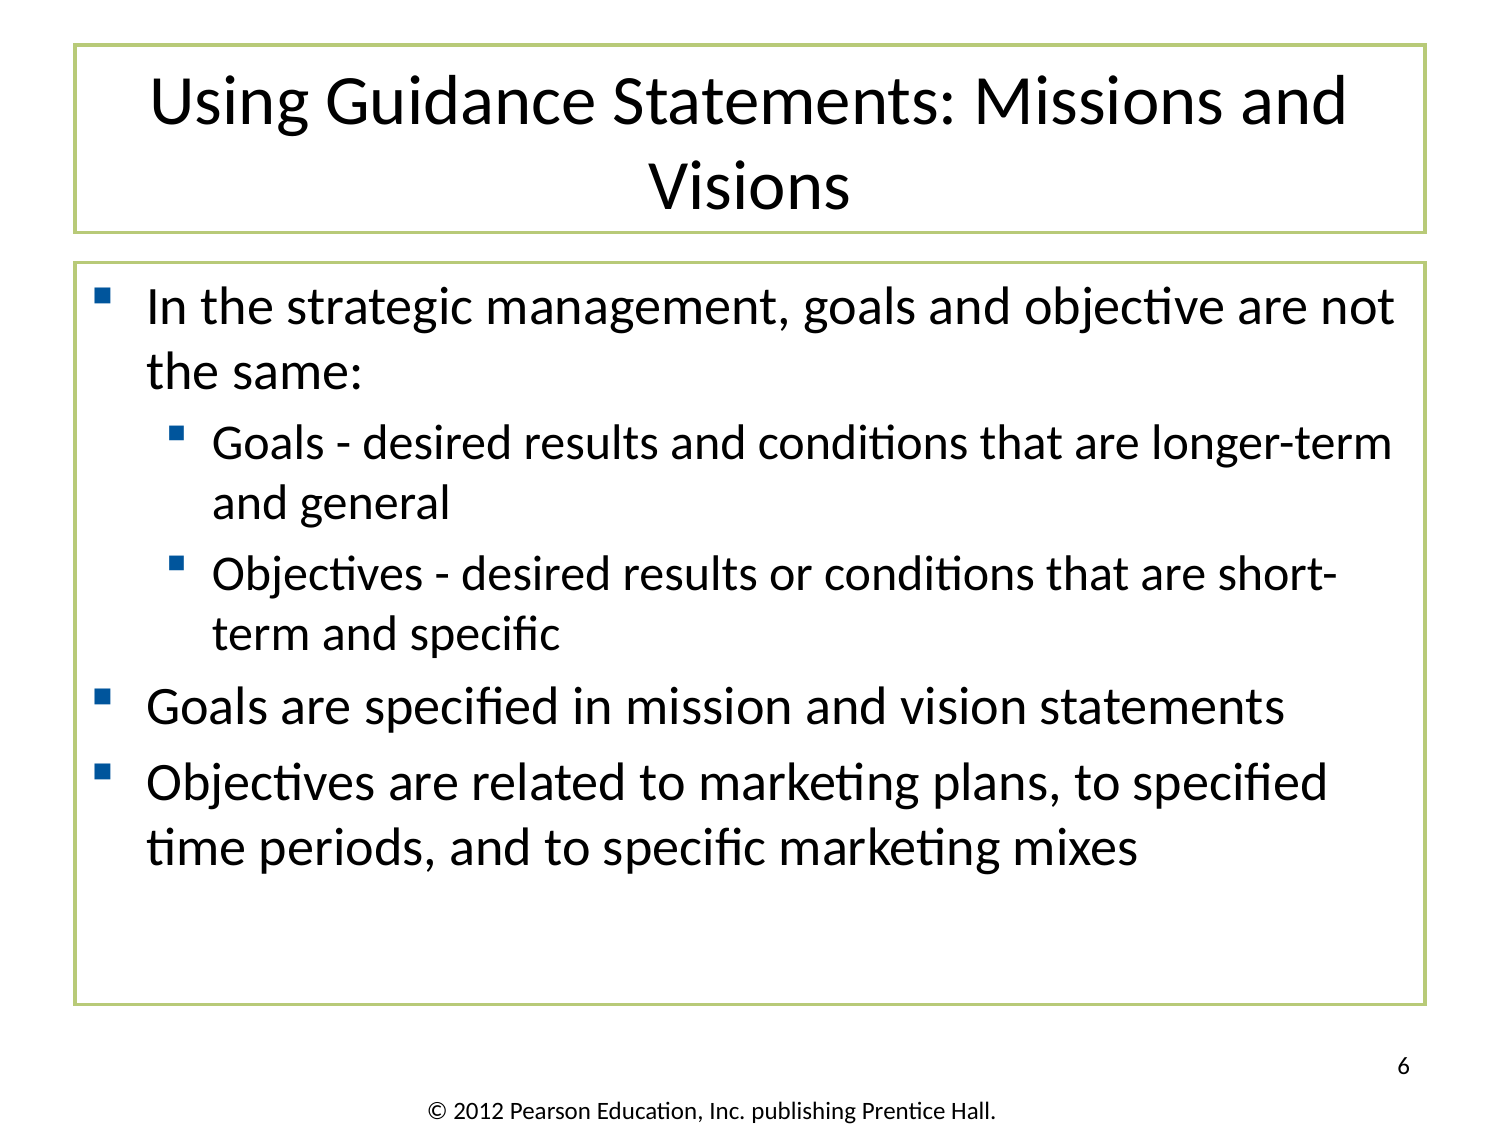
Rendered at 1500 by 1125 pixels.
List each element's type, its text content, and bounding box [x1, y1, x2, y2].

title Using Guidance Statements: Missions and Visions [73, 43, 1427, 234]
list In the strategic management, goals and objective are not the same: Goals - desired results and conditions that are longer-term and general Objectives - desired results or conditions that are short-term and specific Goals are specified in mission and vision statements Objectives are related to marketing plans, to specified time periods, and to specific marketing mixes [73, 261, 1427, 1006]
slide_number 6 [1074, 1042, 1425, 1103]
